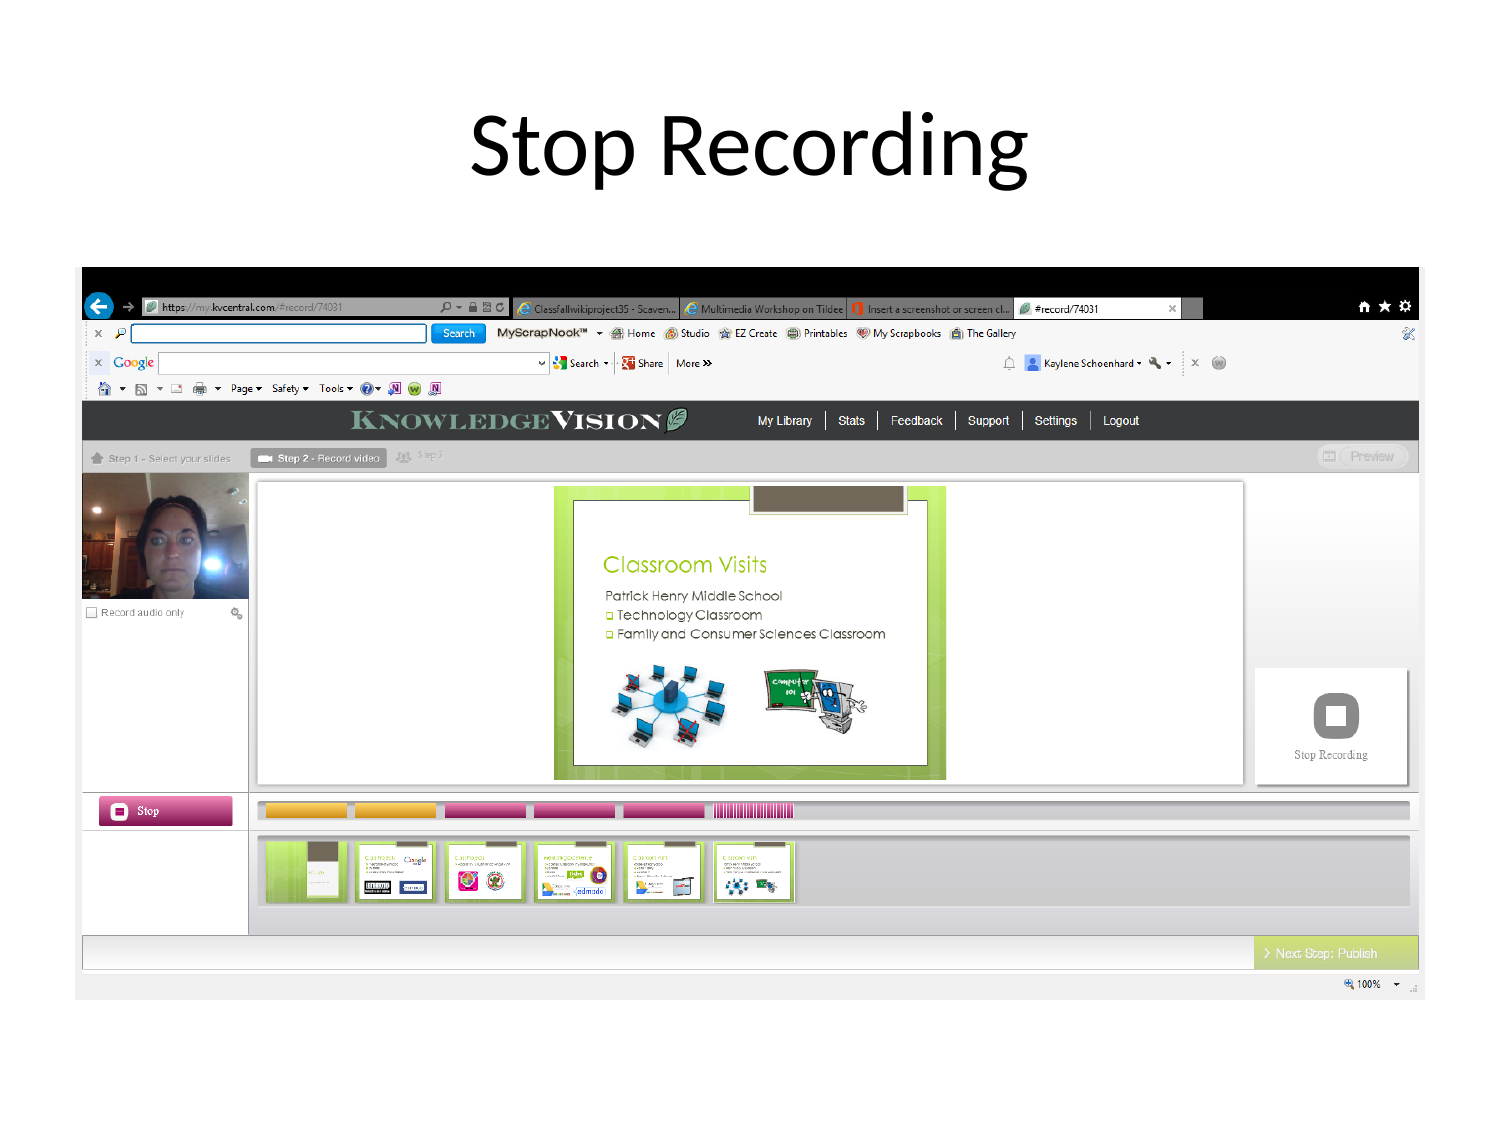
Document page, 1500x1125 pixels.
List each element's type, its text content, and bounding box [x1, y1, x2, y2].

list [74, 267, 1426, 1000]
title Stop Recording [75, 45, 1425, 233]
